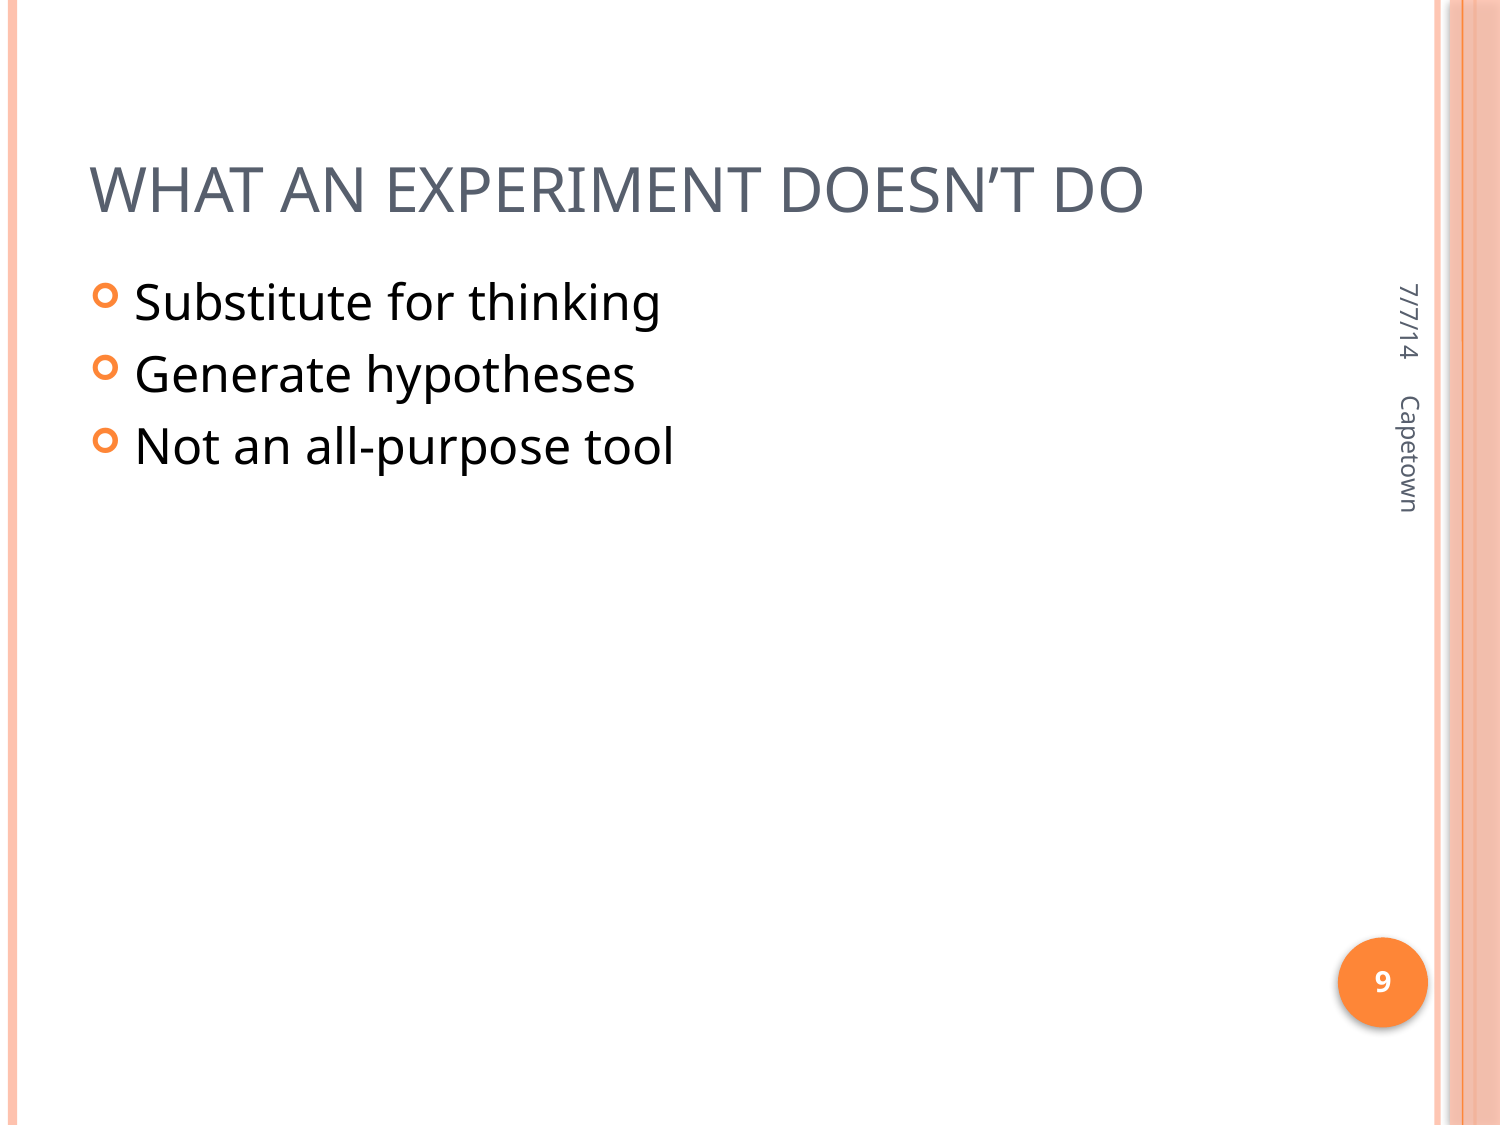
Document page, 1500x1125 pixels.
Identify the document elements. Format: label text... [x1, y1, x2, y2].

slide_number 9 [1333, 940, 1434, 1027]
list Substitute for thinking Generate hypotheses Not an all-purpose tool [75, 262, 1300, 1062]
footer Capetown [1379, 380, 1440, 906]
title What an experiment doesn’t do [75, 45, 1300, 233]
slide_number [1378, 43, 1442, 374]
